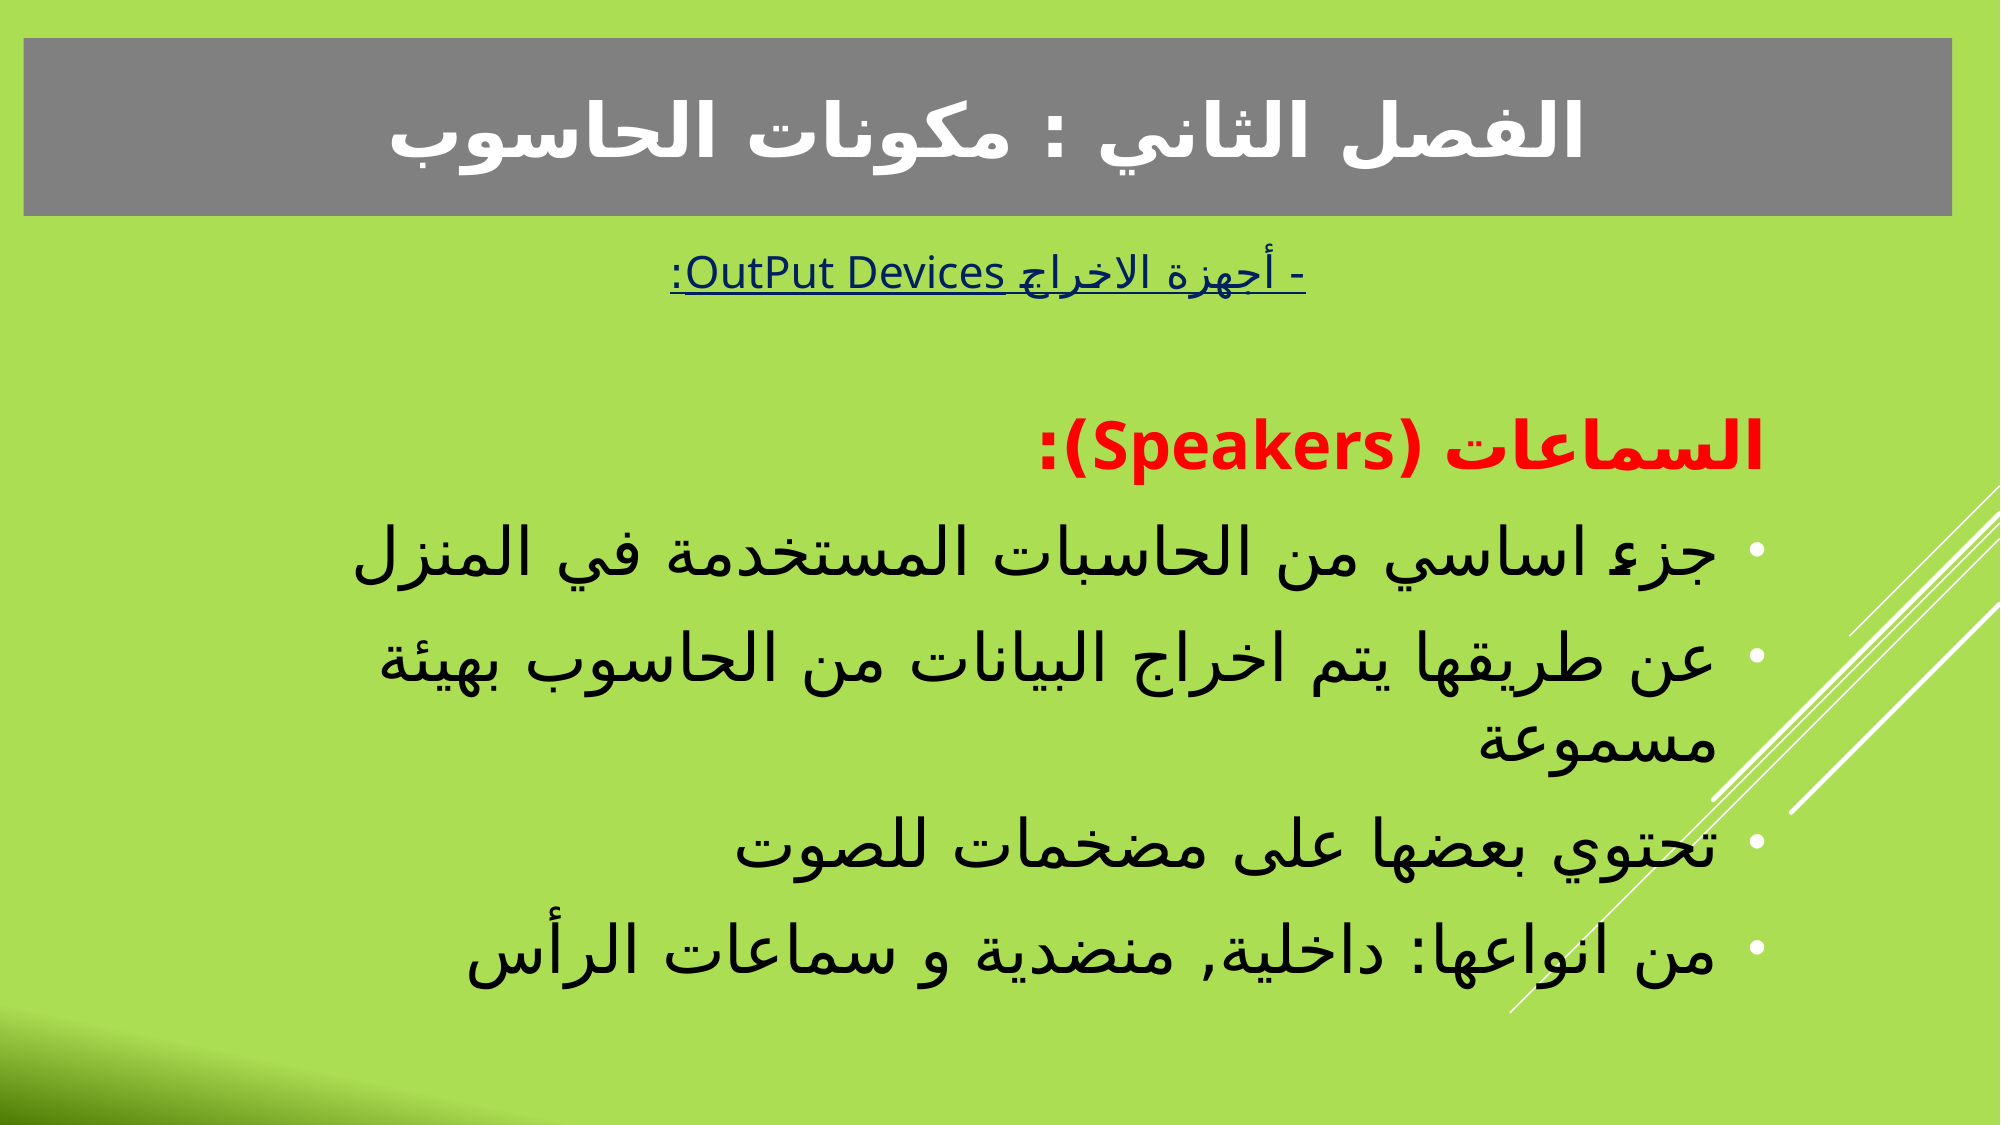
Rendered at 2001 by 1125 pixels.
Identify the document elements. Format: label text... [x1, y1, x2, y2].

text_box الفصل الثاني : مكونات الحاسوب [23, 38, 1953, 216]
text_box - أجهزة الاخراج OutPut Devices: [653, 215, 1323, 326]
list السماعات (Speakers): جزء اساسي من الحاسبات المستخدمة في المنزل عن طريقها يتم اخراج البيانات من الحاسوب بهيئة مسموعة تحتوي بعضها على مضخمات للصوت من انواعها: داخلية, منضدية و سماعات الرأس [208, 389, 1782, 1106]
